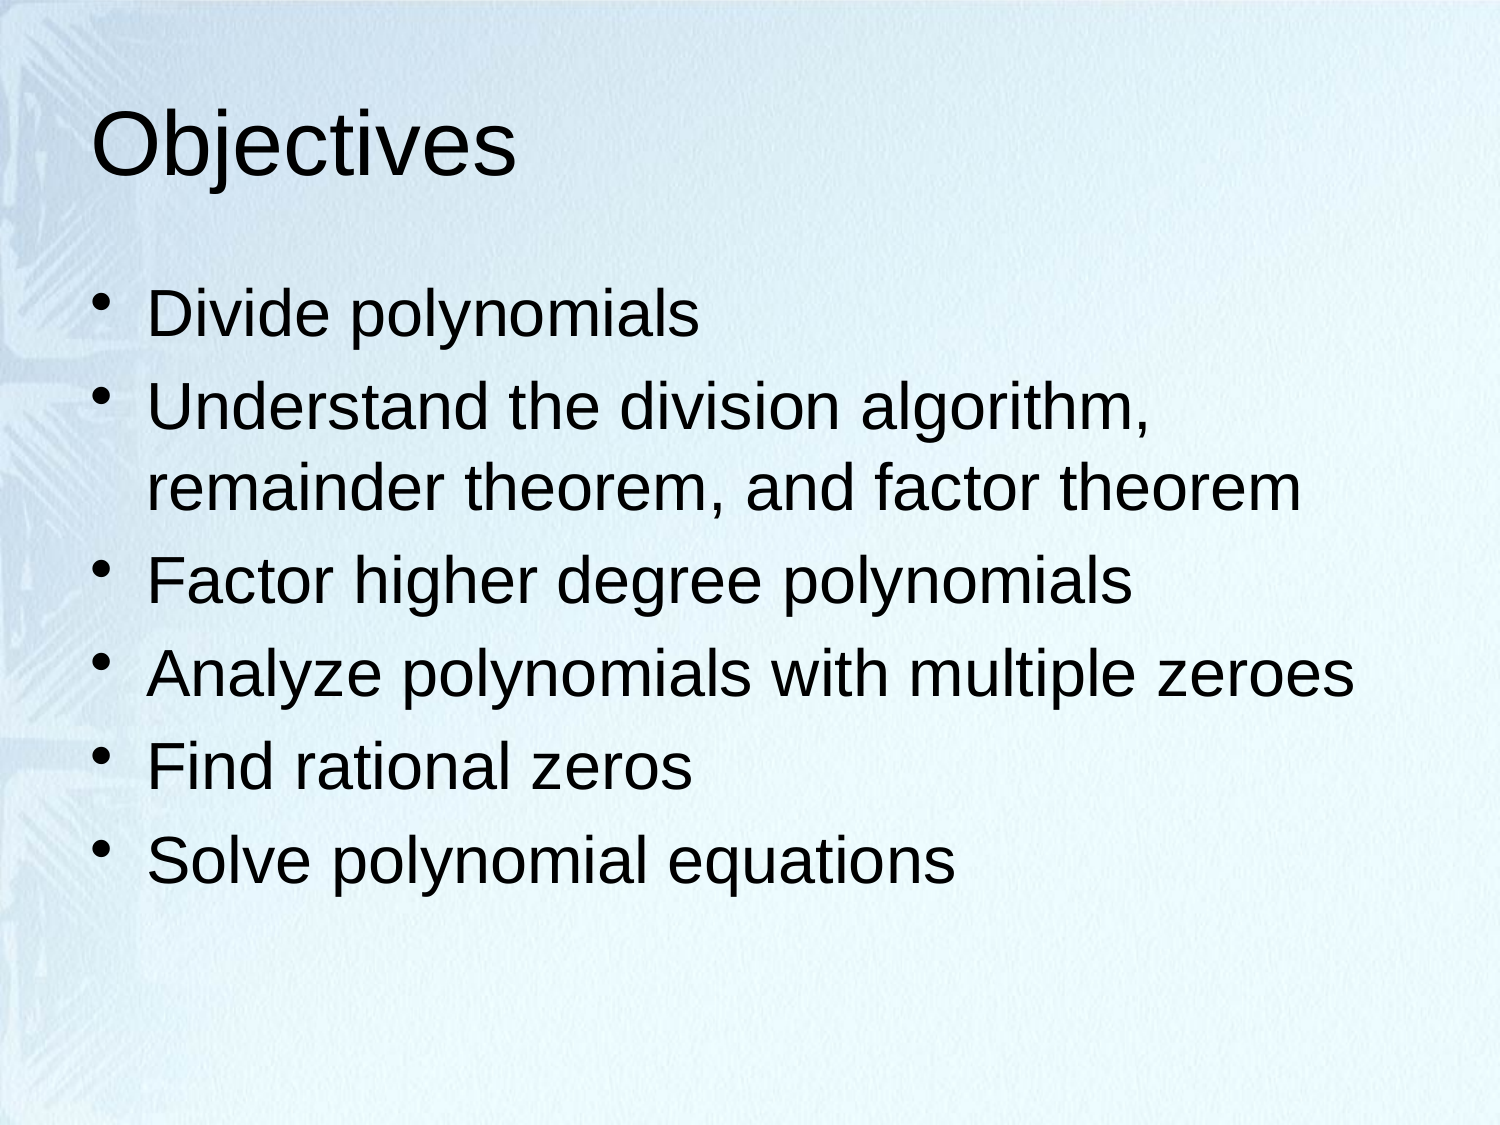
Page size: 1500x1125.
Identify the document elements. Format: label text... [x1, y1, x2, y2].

title Objectives [74, 44, 1426, 233]
list Divide polynomials Understand the division algorithm, remainder theorem, and factor theorem Factor higher degree polynomials Analyze polynomials with multiple zeroes Find rational zeros Solve polynomial equations [74, 262, 1426, 1006]
picture [0, 0, 1500, 1125]
